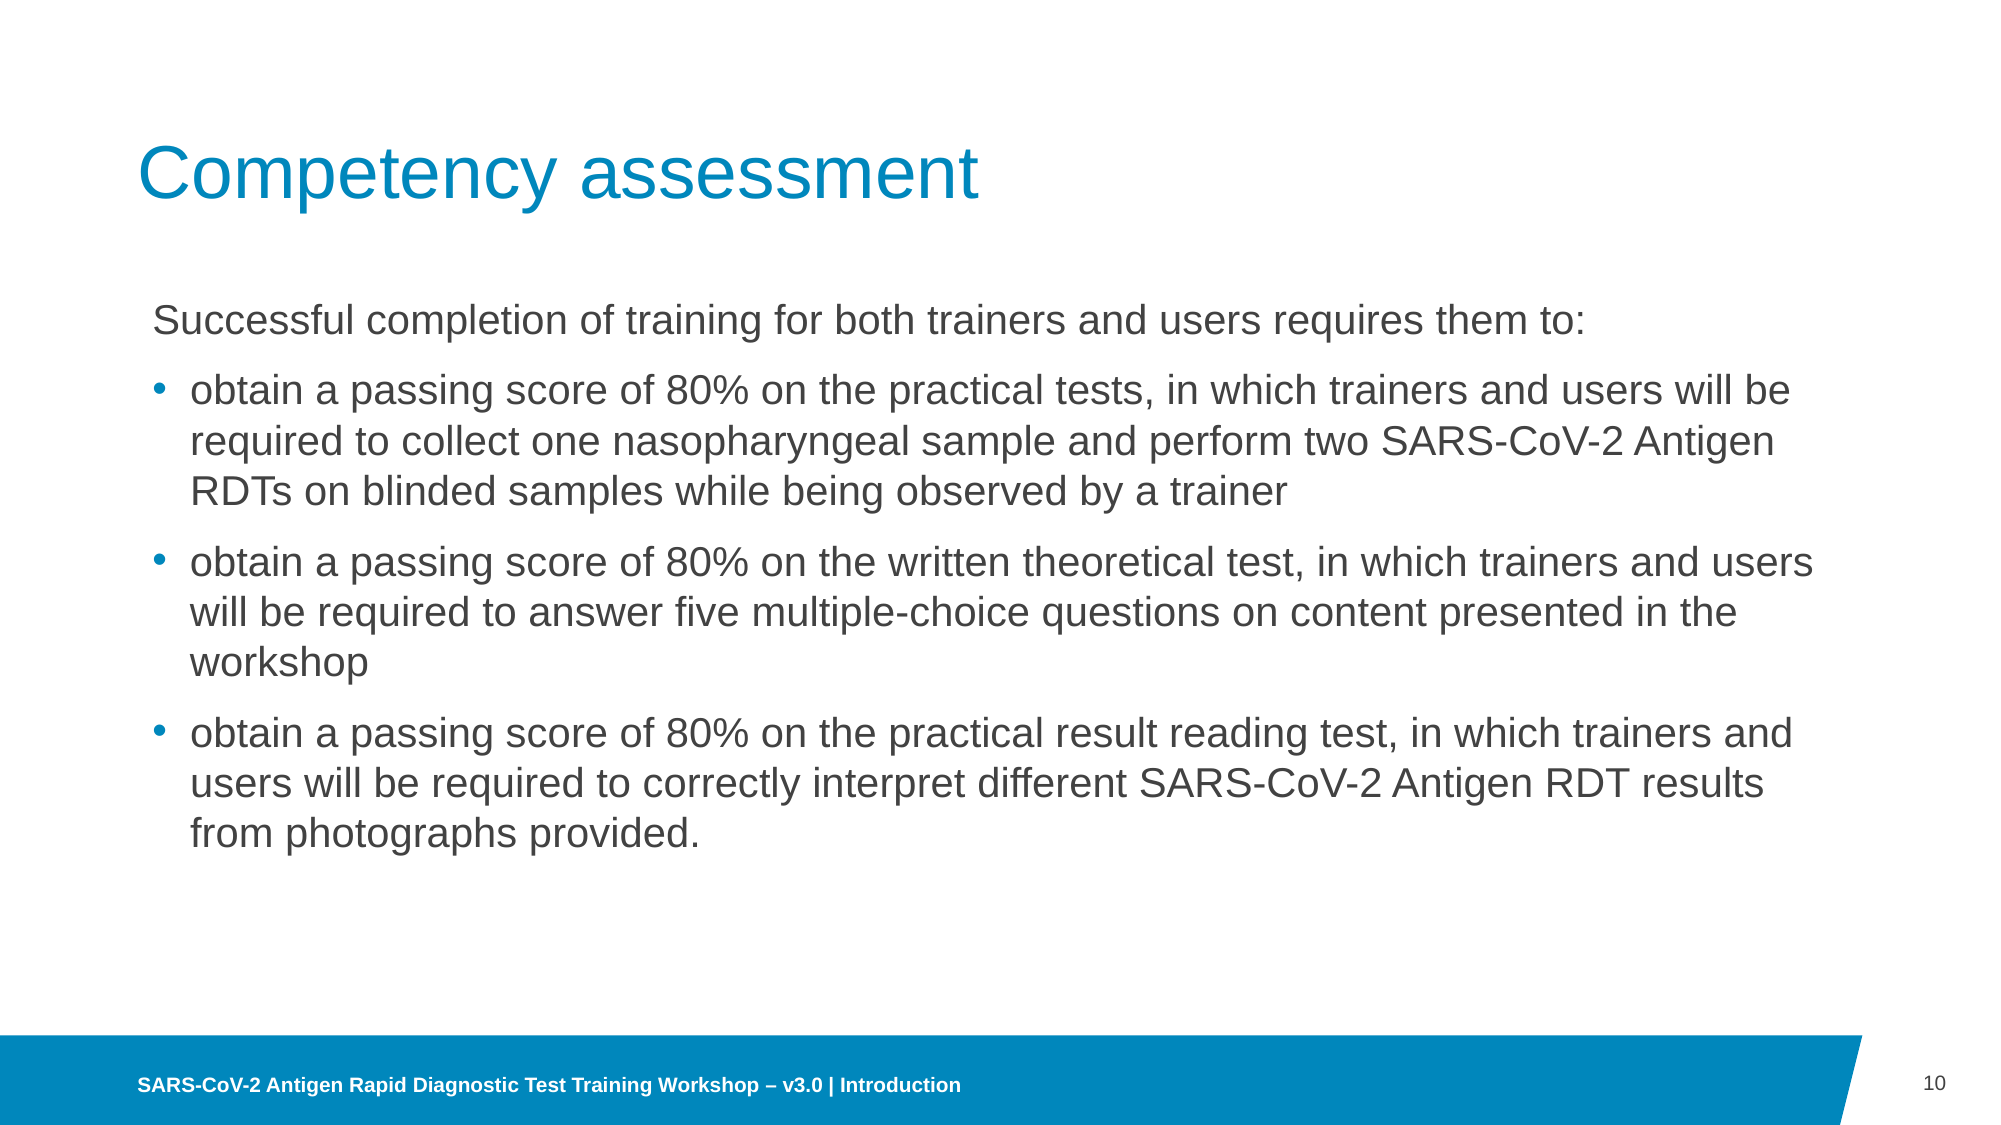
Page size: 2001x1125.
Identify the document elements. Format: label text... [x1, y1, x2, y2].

footer SARS-CoV-2 Antigen Rapid Diagnostic Test Training Workshop – v3.0 | Introduction [137, 1042, 1338, 1125]
slide_number 10 [1862, 1035, 1947, 1125]
title Competency assessment [137, 59, 1863, 215]
list Successful completion of training for both trainers and users requires them to: obtain a passing score of 80% on the practical tests, in which trainers and users will be required to collect one nasopharyngeal sample and perform two SARS-CoV-2 Antigen RDTs on blinded samples while being observed by a trainer obtain a passing score of 80% on the written theoretical test, in which trainers and users will be required to answer five multiple-choice questions on content presented in the workshop obtain a passing score of 80% on the practical result reading test, in which trainers and users will be required to correctly interpret different SARS-CoV-2 Antigen RDT results from photographs provided. [137, 284, 1863, 1014]
